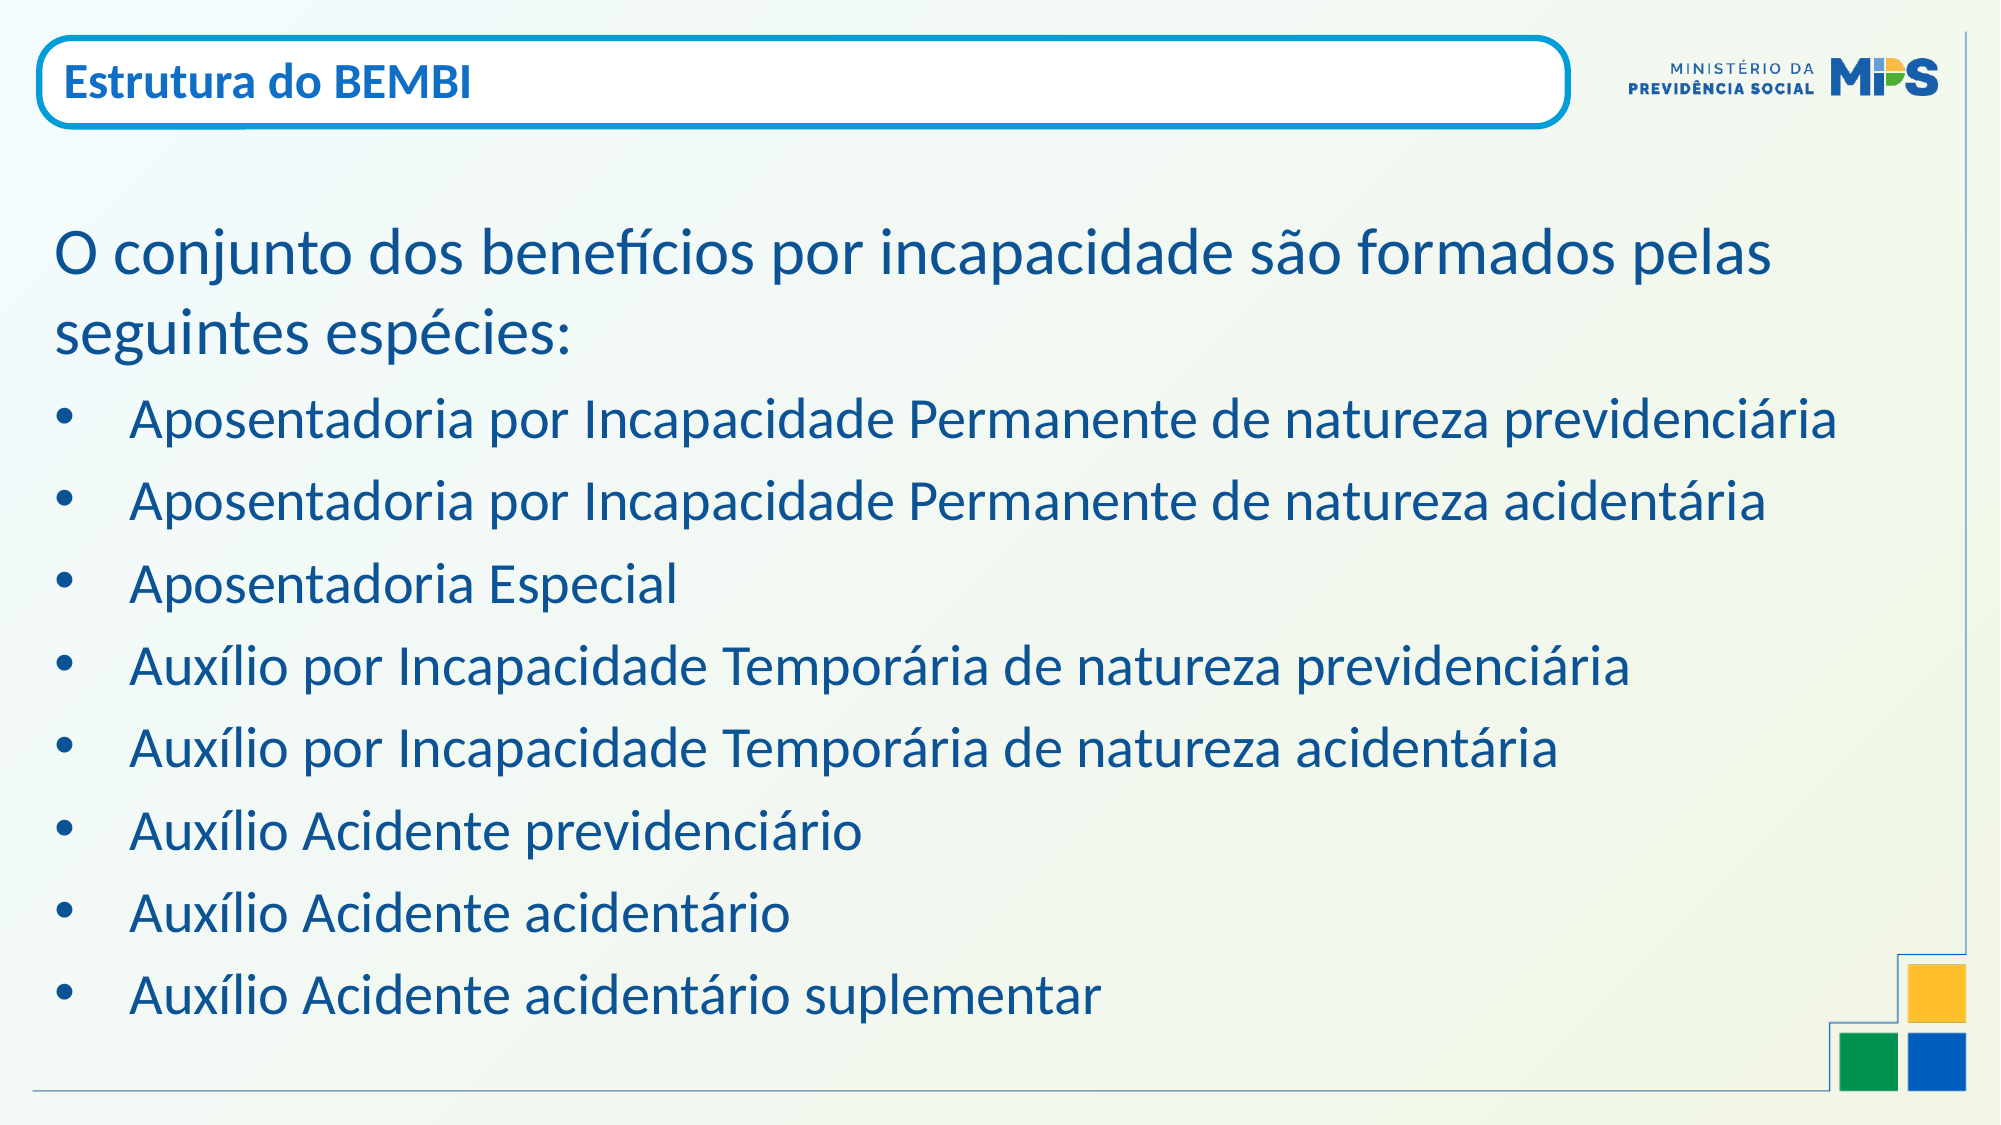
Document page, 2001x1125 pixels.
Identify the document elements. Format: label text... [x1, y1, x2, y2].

text_box Estrutura do BEMBI [37, 35, 1570, 129]
text_box O conjunto dos benefícios por incapacidade são formados pelas seguintes espécies: Aposentadoria por Incapacidade Permanente de natureza previdenciária Aposentadoria por Incapacidade Permanente de natureza acidentária Aposentadoria Especial Auxílio por Incapacidade Temporária de natureza previdenciária Auxílio por Incapacidade Temporária de natureza acidentária Auxílio Acidente previdenciário Auxílio Acidente acidentário Auxílio Acidente acidentário suplementar [46, 198, 1886, 1095]
picture [0, 0, 2000, 1125]
